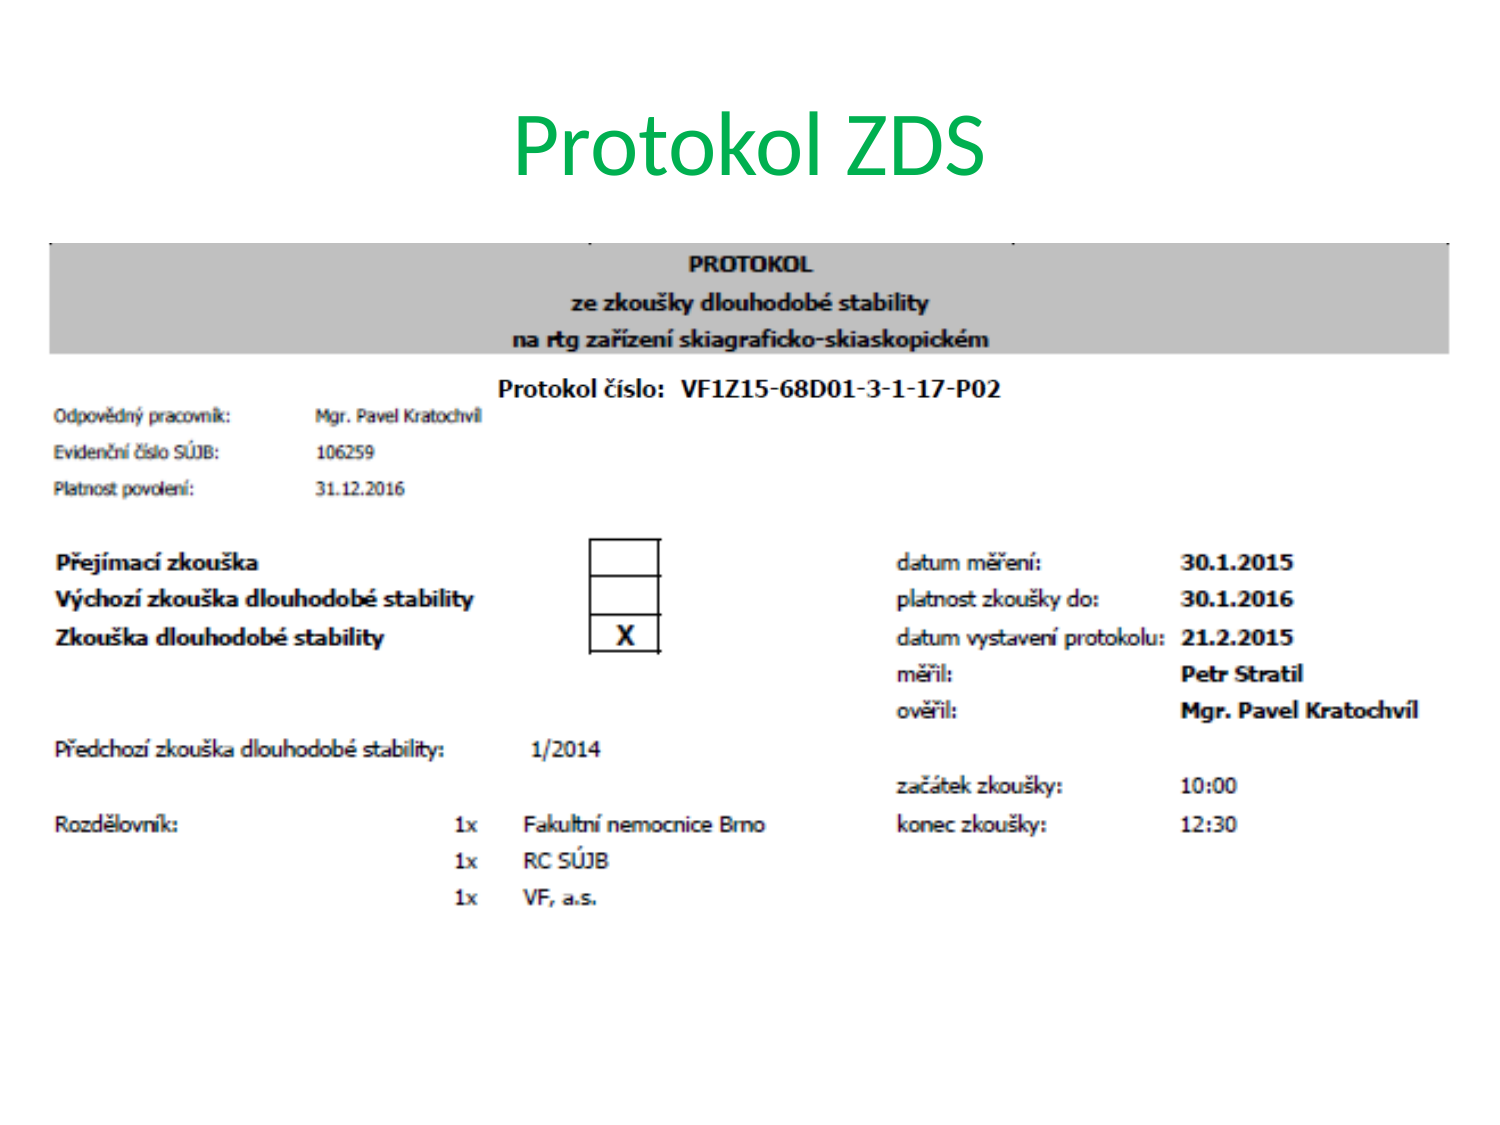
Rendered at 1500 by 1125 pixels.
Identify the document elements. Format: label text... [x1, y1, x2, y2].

picture [491, 361, 1009, 401]
title Protokol ZDS [75, 45, 1425, 233]
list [41, 243, 1452, 918]
